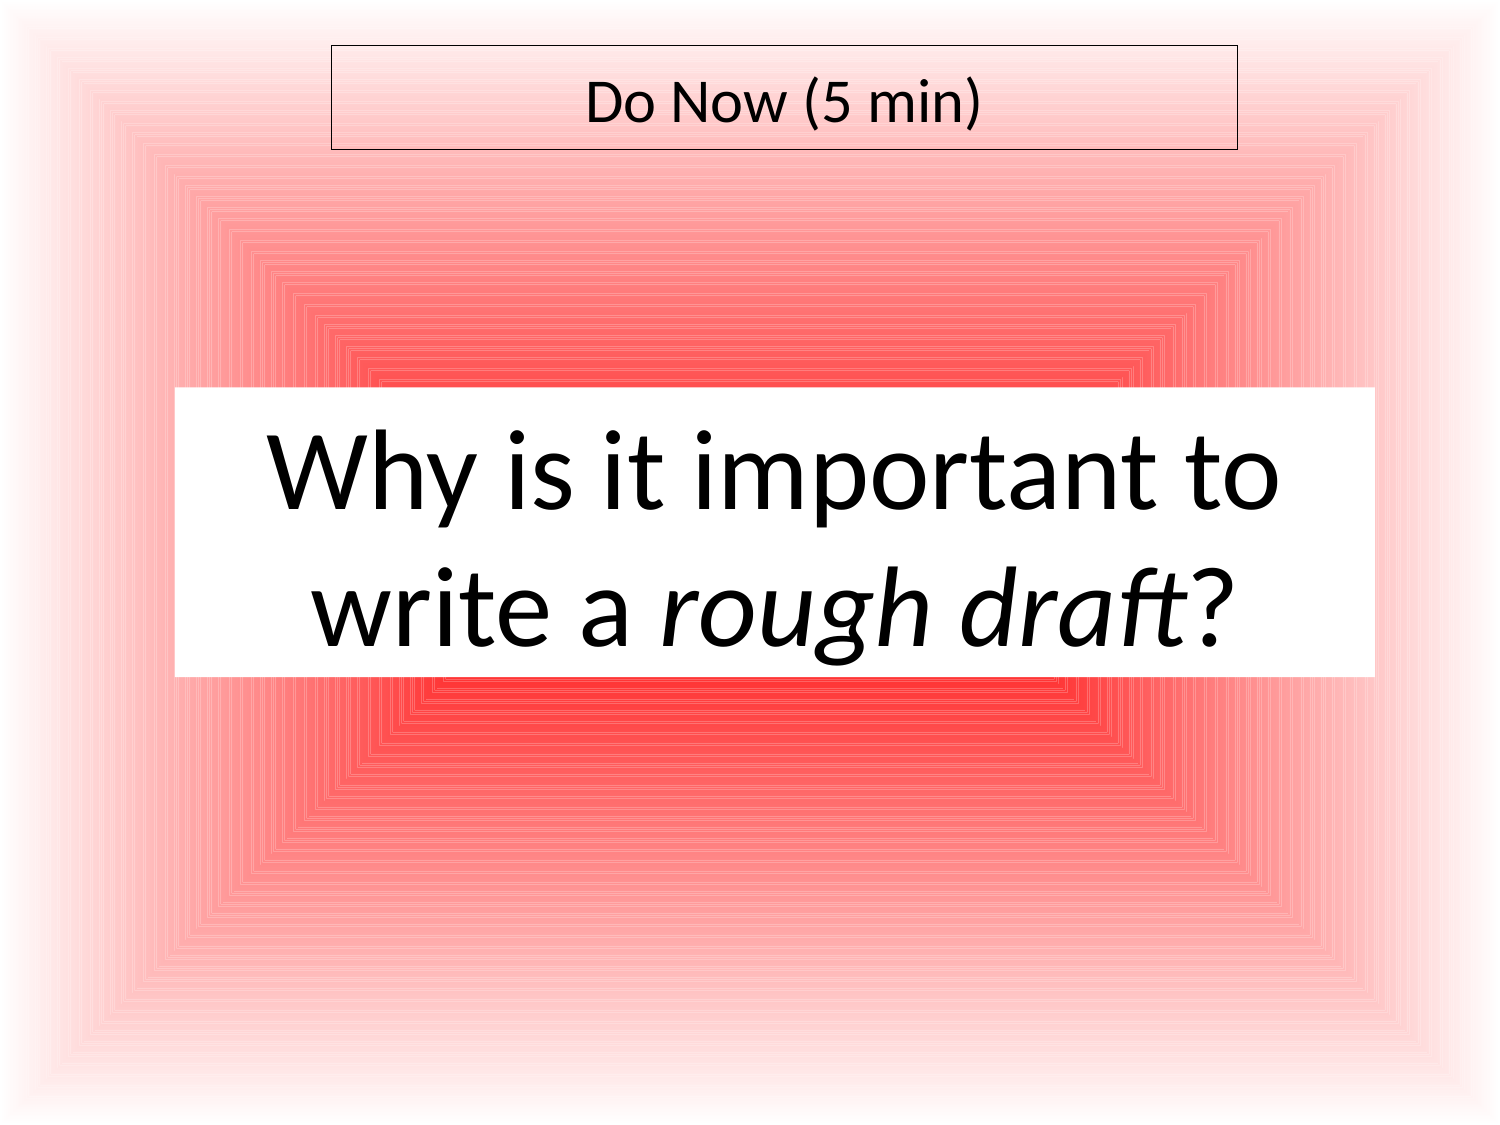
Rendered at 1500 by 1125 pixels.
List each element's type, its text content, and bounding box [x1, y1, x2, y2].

text_box Do Now (5 min) [331, 45, 1238, 150]
text_box Why is it important to write a rough draft? [174, 387, 1375, 678]
